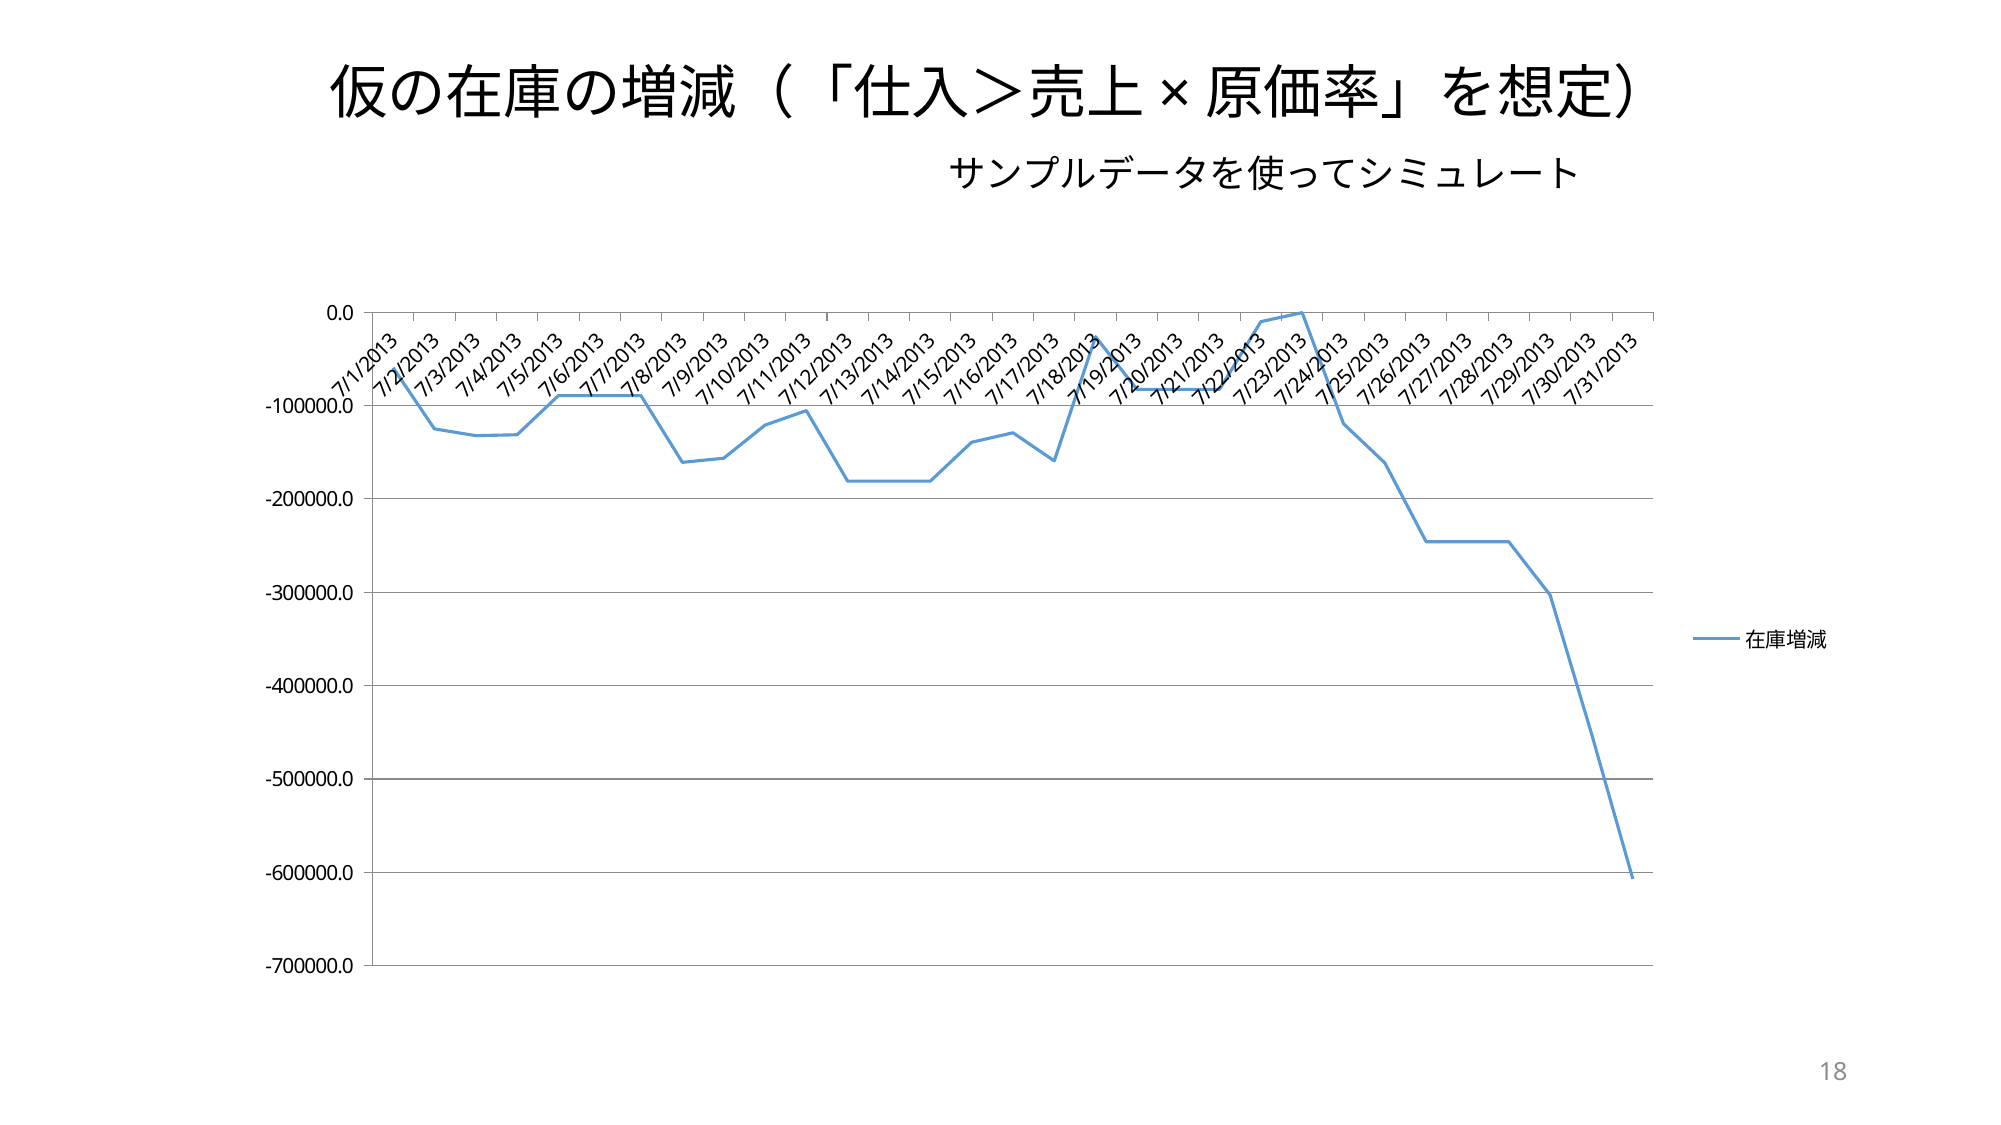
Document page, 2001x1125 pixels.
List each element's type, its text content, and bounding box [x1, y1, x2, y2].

text_box サンプルデータを使ってシミュレート [933, 142, 1598, 203]
slide_number 18 [1412, 1042, 1863, 1103]
chart [233, 283, 1847, 995]
text_box 仮の在庫の増減（「仕入＞売上×原価率」を想定） [314, 47, 1687, 133]
